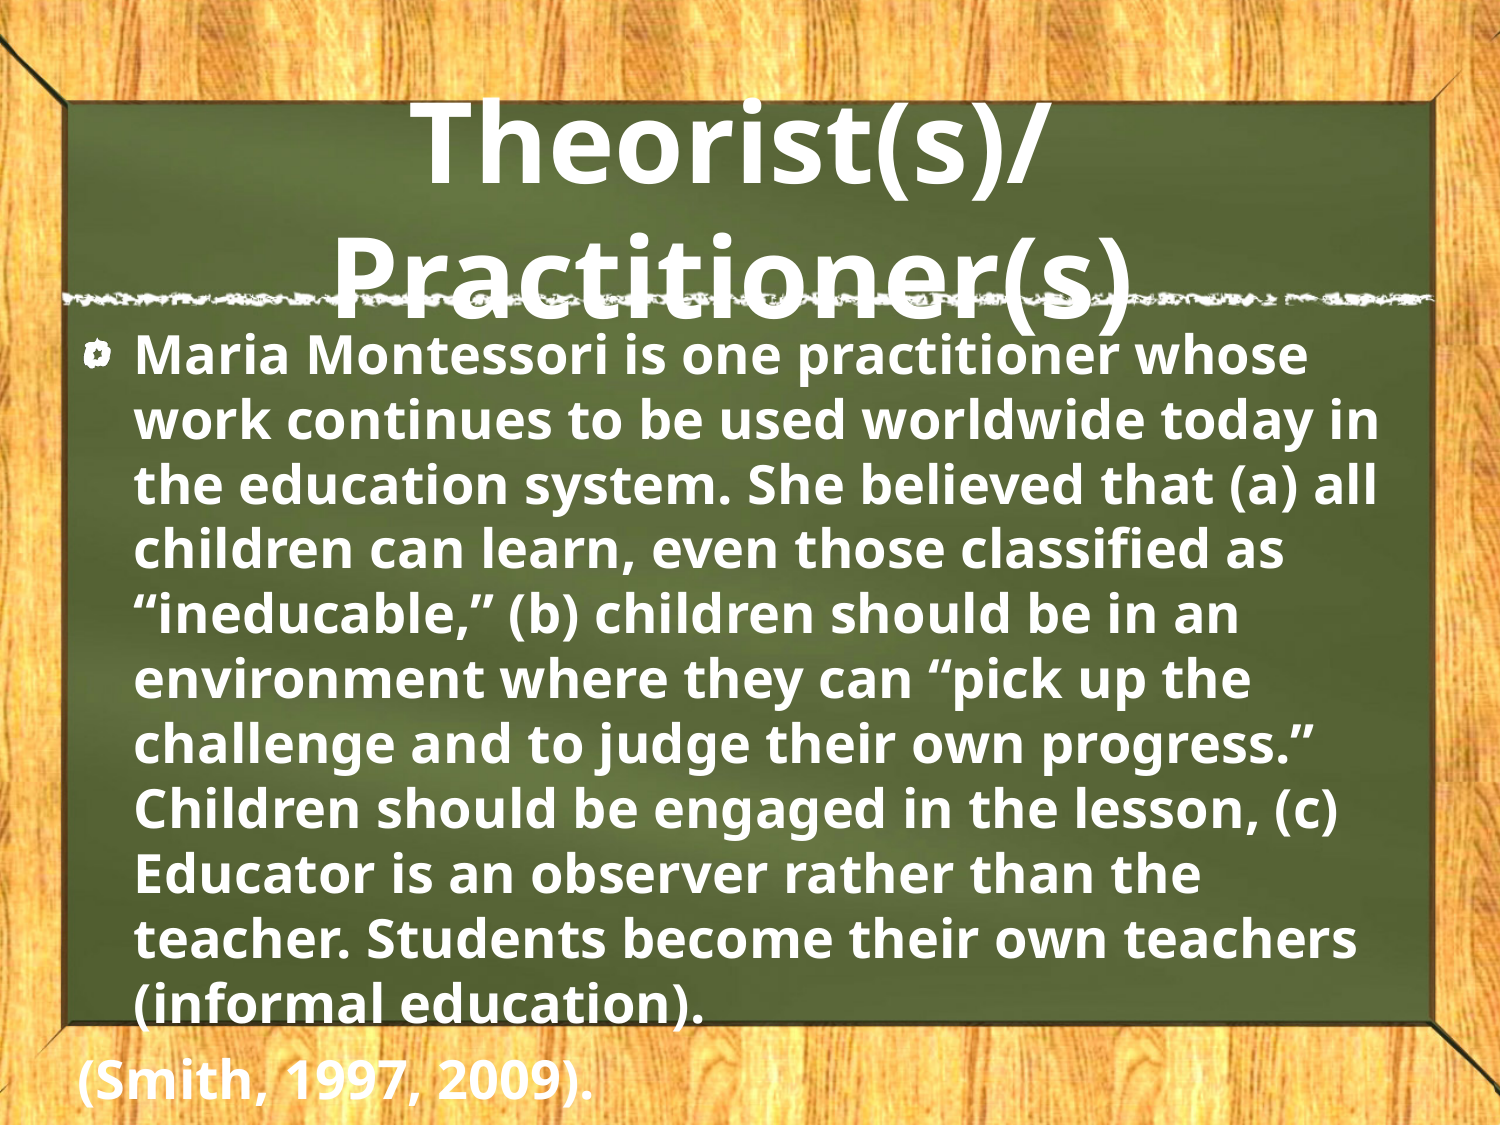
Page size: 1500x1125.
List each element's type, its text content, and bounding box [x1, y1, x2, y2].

picture [0, 0, 1500, 1125]
list Maria Montessori is one practitioner whose work continues to be used worldwide today in the education system. She believed that (a) all children can learn, even those classified as “ineducable,” (b) children should be in an environment where they can “pick up the challenge and to judge their own progress.” Children should be engaged in the lesson, (c) Educator is an observer rather than the teacher. Students become their own teachers (informal education). (Smith, 1997, 2009). [62, 312, 1426, 1051]
title Theorist(s)/Practitioner(s) [62, 87, 1401, 312]
